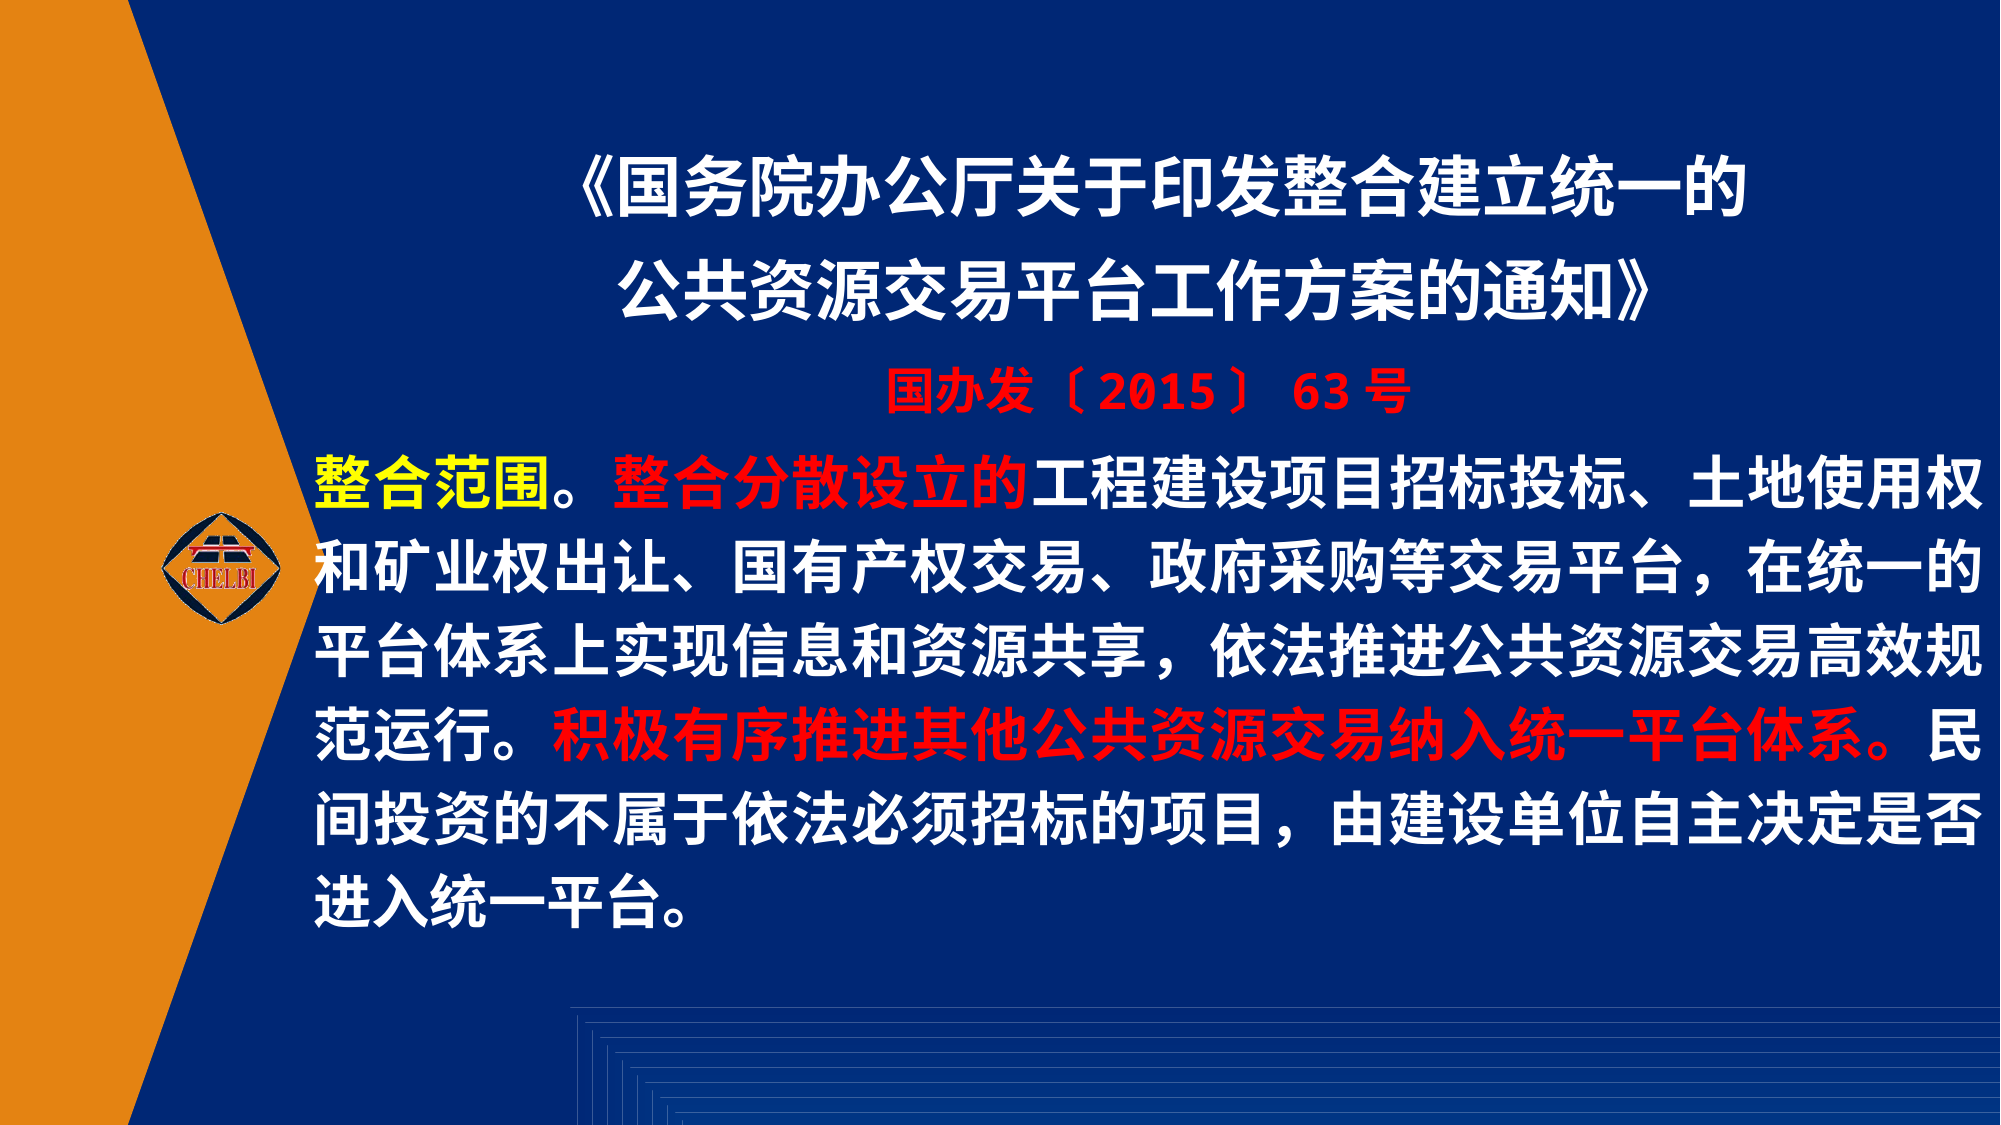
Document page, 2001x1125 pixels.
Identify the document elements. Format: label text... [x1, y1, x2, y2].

text_box 《国务院办公厅关于印发整合建立统一的 公共资源交易平台工作方案的通知》 国办发〔2015〕63号 整合范围。整合分散设立的工程建设项目招标投标、土地使用权和矿业权出让、国有产权交易、政府采购等交易平台，在统一的平台体系上实现信息和资源共享，依法推进公共资源交易高效规范运行。积极有序推进其他公共资源交易纳入统一平台体系。民间投资的不属于依法必须招标的项目，由建设单位自主决定是否进入统一平台。 [298, 113, 2000, 870]
picture [161, 509, 281, 628]
